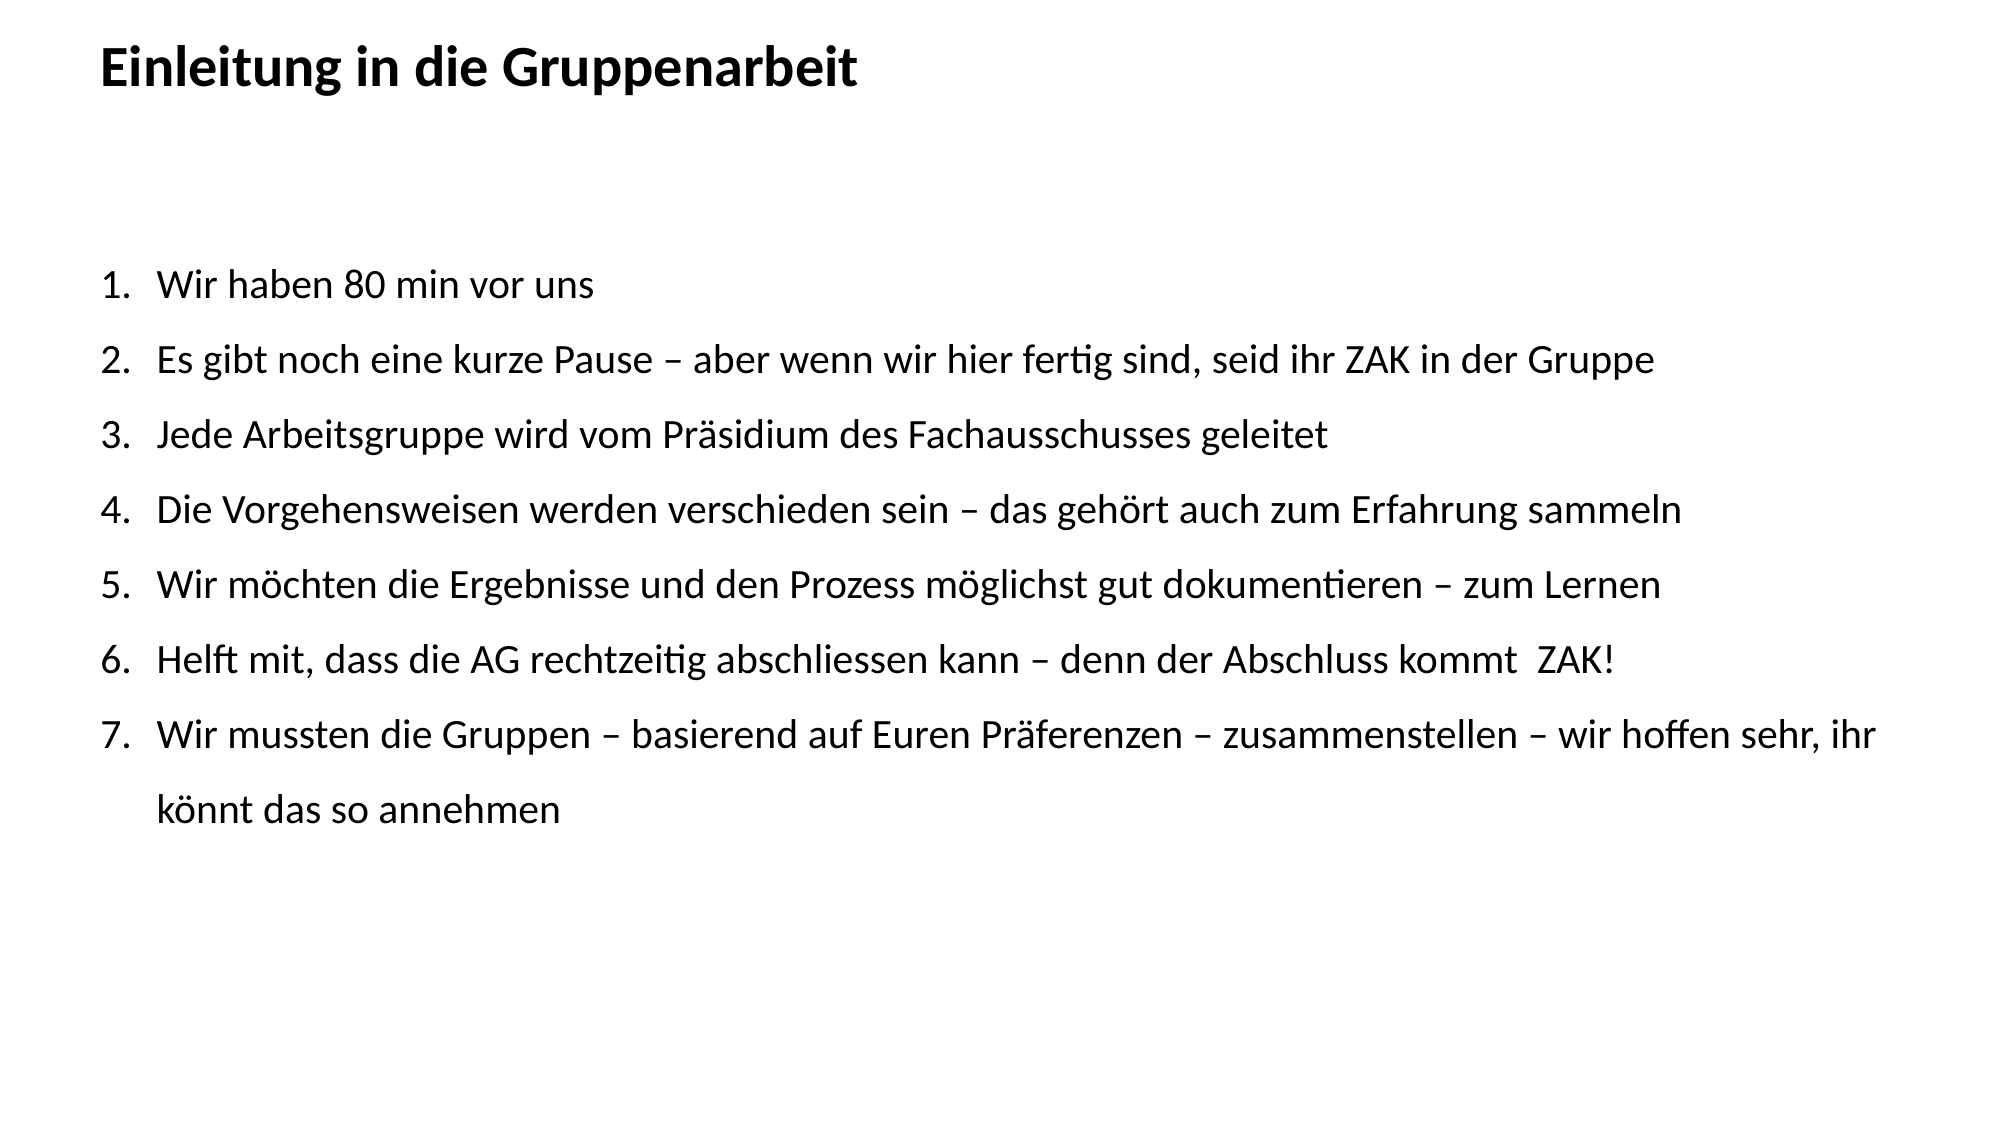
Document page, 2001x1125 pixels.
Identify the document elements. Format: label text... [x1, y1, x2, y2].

text_box Einleitung in die Gruppenarbeit [85, 20, 1886, 106]
text_box Wir haben 80 min vor uns Es gibt noch eine kurze Pause – aber wenn wir hier fertig sind, seid ihr ZAK in der Gruppe Jede Arbeitsgruppe wird vom Präsidium des Fachausschusses geleitet Die Vorgehensweisen werden verschieden sein – das gehört auch zum Erfahrung sammeln Wir möchten die Ergebnisse und den Prozess möglichst gut dokumentieren – zum Lernen Helft mit, dass die AG rechtzeitig abschliessen kann – denn der Abschluss kommt ZAK! Wir mussten die Gruppen – basierend auf Euren Präferenzen – zusammenstellen – wir hoffen sehr, ihr könnt das so annehmen [85, 174, 1931, 840]
